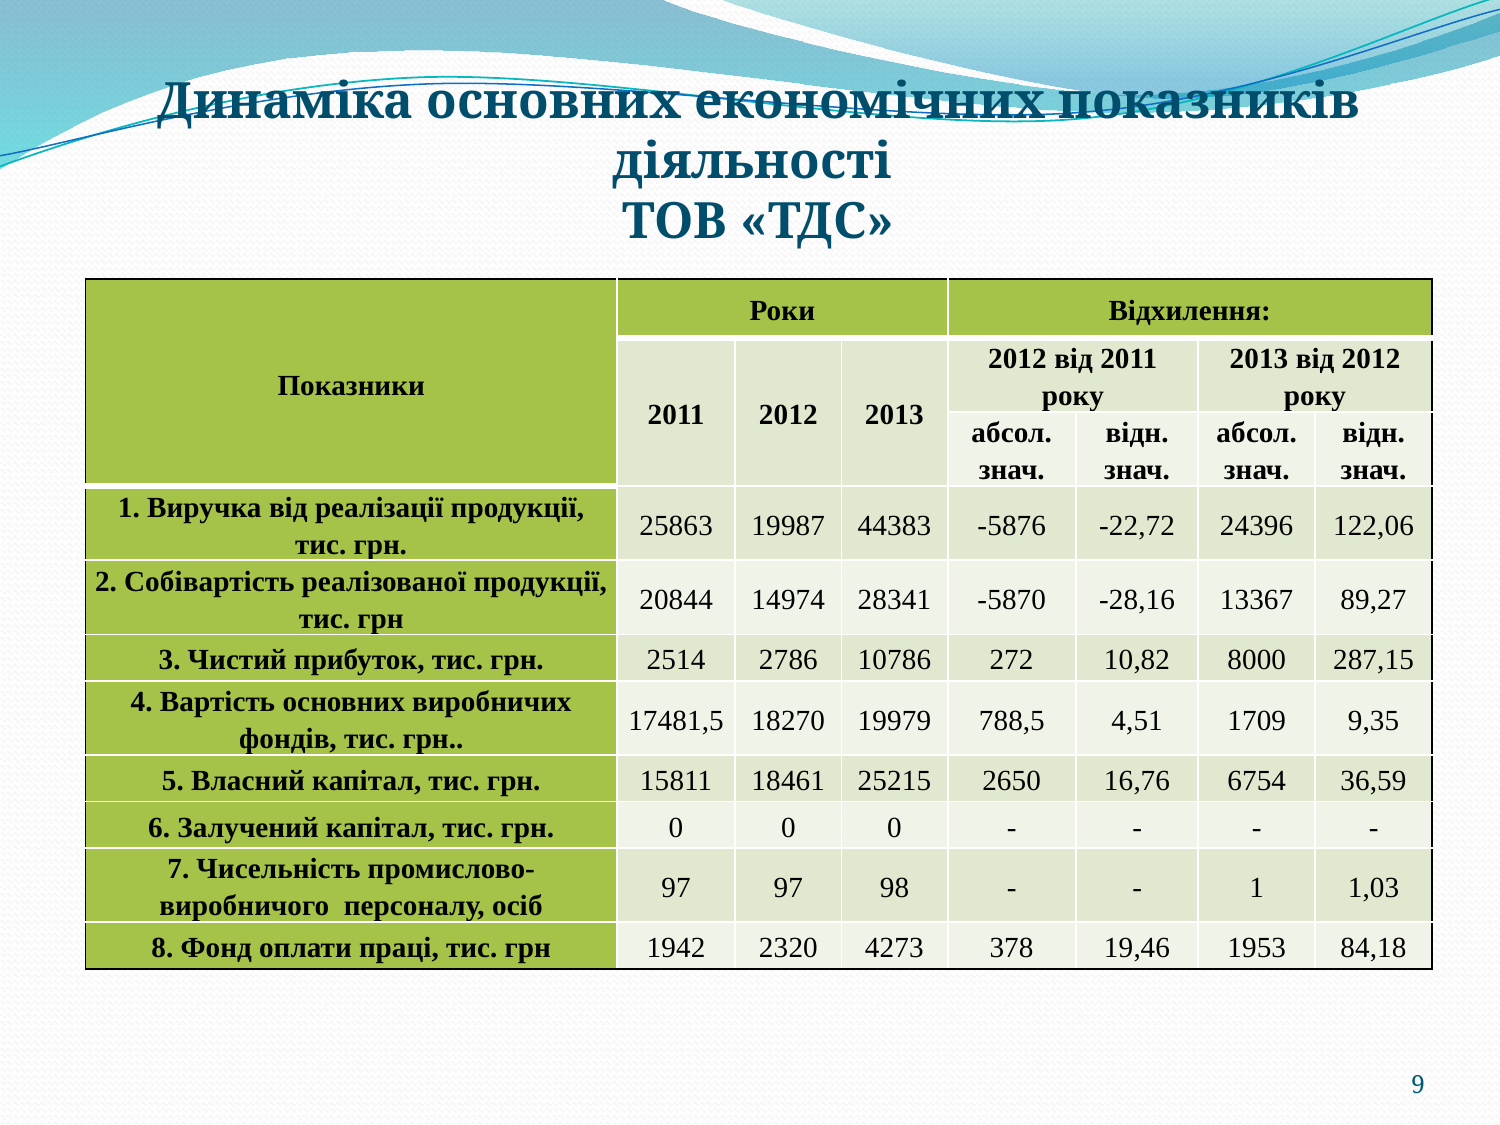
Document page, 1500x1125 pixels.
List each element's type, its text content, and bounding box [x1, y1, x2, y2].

table_cell - [1077, 802, 1197, 847]
table_cell абсол. знач. [949, 413, 1075, 485]
table_cell 89,27 [1316, 561, 1431, 634]
table_cell 1942 [618, 923, 734, 968]
table_cell 1709 [1199, 682, 1314, 754]
table_cell 788,5 [949, 682, 1075, 754]
table_cell -5870 [949, 561, 1075, 634]
table_cell 2514 [618, 635, 734, 680]
slide_number 9 [1299, 1042, 1425, 1103]
table_cell 6754 [1199, 756, 1314, 801]
table_cell 5. Власний капітал, тис. грн. [86, 756, 616, 801]
table_cell 18270 [736, 682, 841, 754]
table_cell 1 [1199, 849, 1314, 921]
table_cell 13367 [1199, 561, 1314, 634]
table_cell 0 [842, 802, 947, 847]
table_cell 0 [618, 802, 734, 847]
table_cell -22,72 [1077, 487, 1197, 559]
table_cell 44383 [842, 487, 947, 559]
table_cell 2. Собівартість реалізованої продукції, тис. грн [86, 561, 616, 634]
table_cell - [1199, 802, 1314, 847]
table_cell 97 [736, 849, 841, 921]
table_cell -5876 [949, 487, 1075, 559]
table_cell 272 [949, 635, 1075, 680]
table_cell 16,76 [1077, 756, 1197, 801]
table_cell 1. Виручка від реалізації продукції, тис. грн. [86, 489, 616, 559]
table_cell 10786 [842, 635, 947, 680]
table_cell 2012 [736, 341, 841, 485]
table_cell -28,16 [1077, 561, 1197, 634]
table_cell - [1316, 802, 1431, 847]
table_cell 8. Фонд оплати праці, тис. грн [86, 923, 616, 968]
table_cell 18461 [736, 756, 841, 801]
table_cell 9,35 [1316, 682, 1431, 754]
table_cell 6. Залучений капітал, тис. грн. [86, 802, 616, 847]
table_header Відхилення: [949, 280, 1431, 335]
table_cell 1,03 [1316, 849, 1431, 921]
table_cell 24396 [1199, 487, 1314, 559]
table_cell 2320 [736, 923, 841, 968]
table_cell 2013 від 2012 року [1199, 341, 1431, 411]
table_cell 20844 [618, 561, 734, 634]
table_cell 122,06 [1316, 487, 1431, 559]
table_cell 2011 [618, 341, 734, 485]
table_cell - [949, 849, 1075, 921]
table_cell 25863 [618, 487, 734, 559]
table_cell 3. Чистий прибуток, тис. грн. [86, 635, 616, 680]
table_cell 84,18 [1316, 923, 1431, 968]
table_header Роки [618, 280, 947, 335]
table_cell 36,59 [1316, 756, 1431, 801]
table_cell 17481,5 [618, 682, 734, 754]
text_box Динаміка основних економічних показників діяльності ТОВ «ТДС» [17, 60, 1500, 256]
table_cell 98 [842, 849, 947, 921]
table_header Показники [86, 280, 616, 483]
table_cell 4. Вартість основних виробничих фондів, тис. грн.. [86, 682, 616, 754]
table_cell 25215 [842, 756, 947, 801]
table_cell 2013 [842, 341, 947, 485]
table_cell 19,46 [1077, 923, 1197, 968]
table_cell 10,82 [1077, 635, 1197, 680]
table_cell 0 [736, 802, 841, 847]
table_cell 1953 [1199, 923, 1314, 968]
table_cell 4273 [842, 923, 947, 968]
table_cell відн. знач. [1316, 413, 1431, 485]
table_cell відн. знач. [1077, 413, 1197, 485]
table_cell 2012 від 2011 року [949, 341, 1197, 411]
table_cell 287,15 [1316, 635, 1431, 680]
table_cell 7. Чисельність промислово-виробничого персоналу, осіб [86, 849, 616, 921]
table_cell 4,51 [1077, 682, 1197, 754]
table_cell 2650 [949, 756, 1075, 801]
table_cell - [949, 802, 1075, 847]
table_cell 97 [618, 849, 734, 921]
table_cell 378 [949, 923, 1075, 968]
table_cell 19987 [736, 487, 841, 559]
table_cell 28341 [842, 561, 947, 634]
table_cell 2786 [736, 635, 841, 680]
table_cell абсол. знач. [1199, 413, 1314, 485]
table_cell 15811 [618, 756, 734, 801]
table_cell - [1077, 849, 1197, 921]
table_cell 19979 [842, 682, 947, 754]
table_cell 8000 [1199, 635, 1314, 680]
table_cell 14974 [736, 561, 841, 634]
